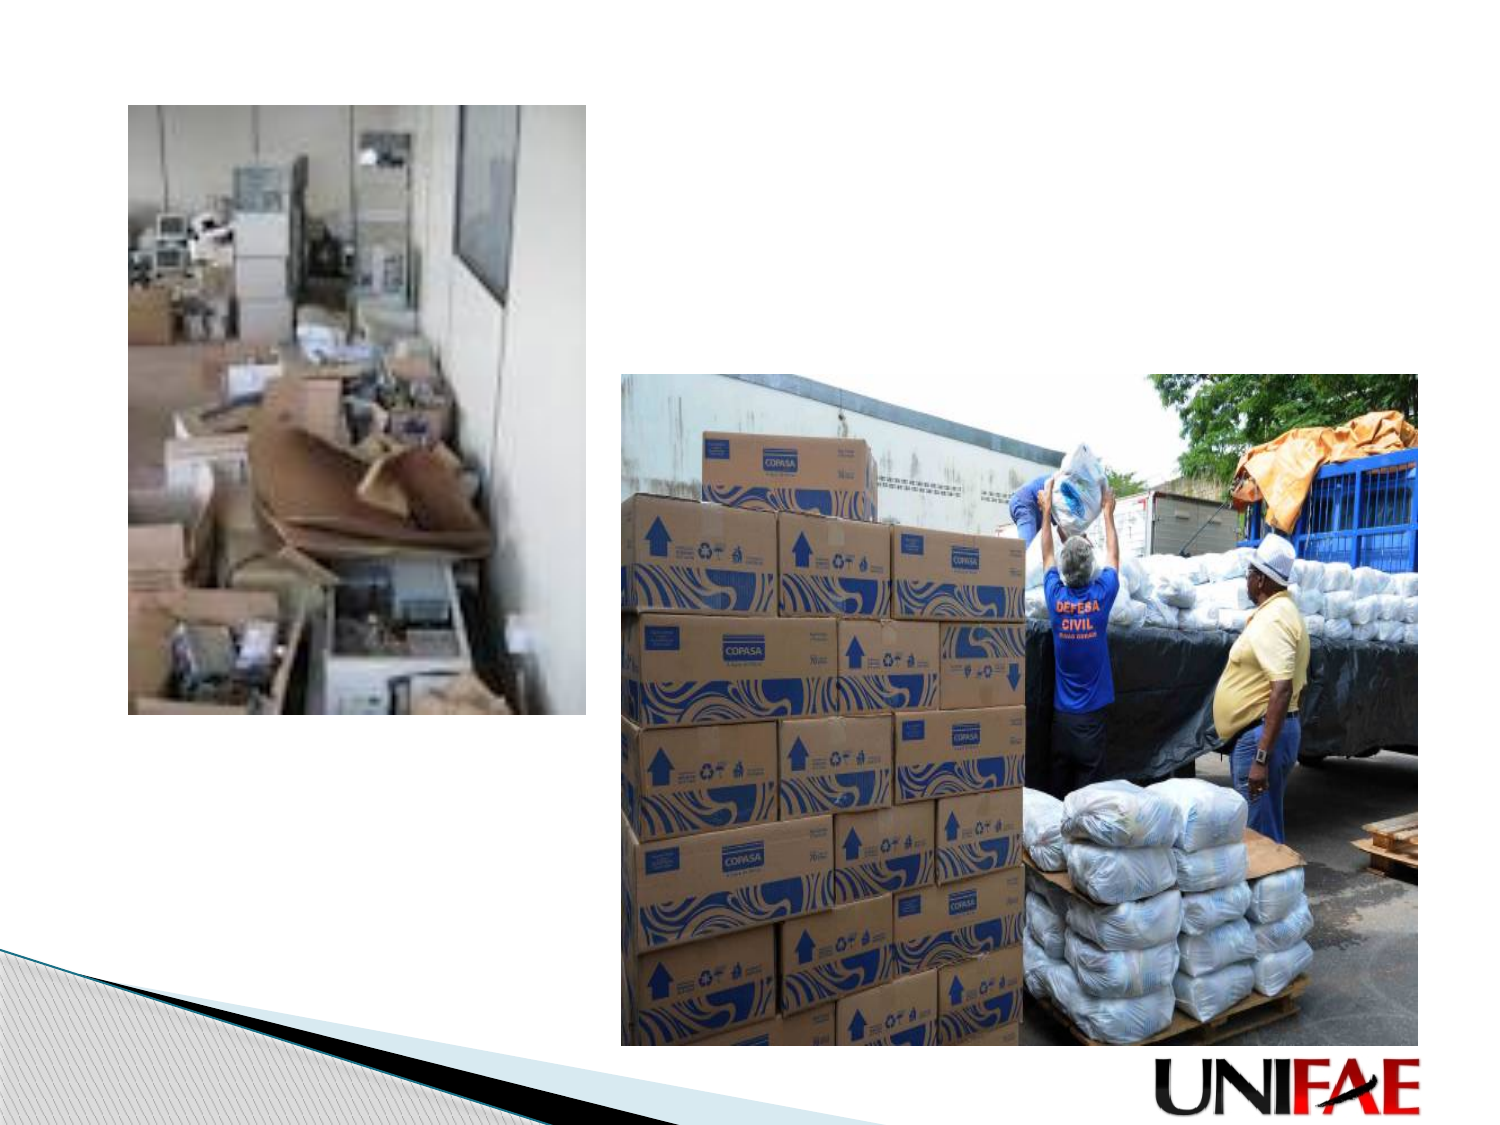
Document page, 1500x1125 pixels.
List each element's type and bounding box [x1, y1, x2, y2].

picture [1153, 1056, 1424, 1118]
picture [620, 374, 1419, 1046]
picture [128, 105, 587, 716]
